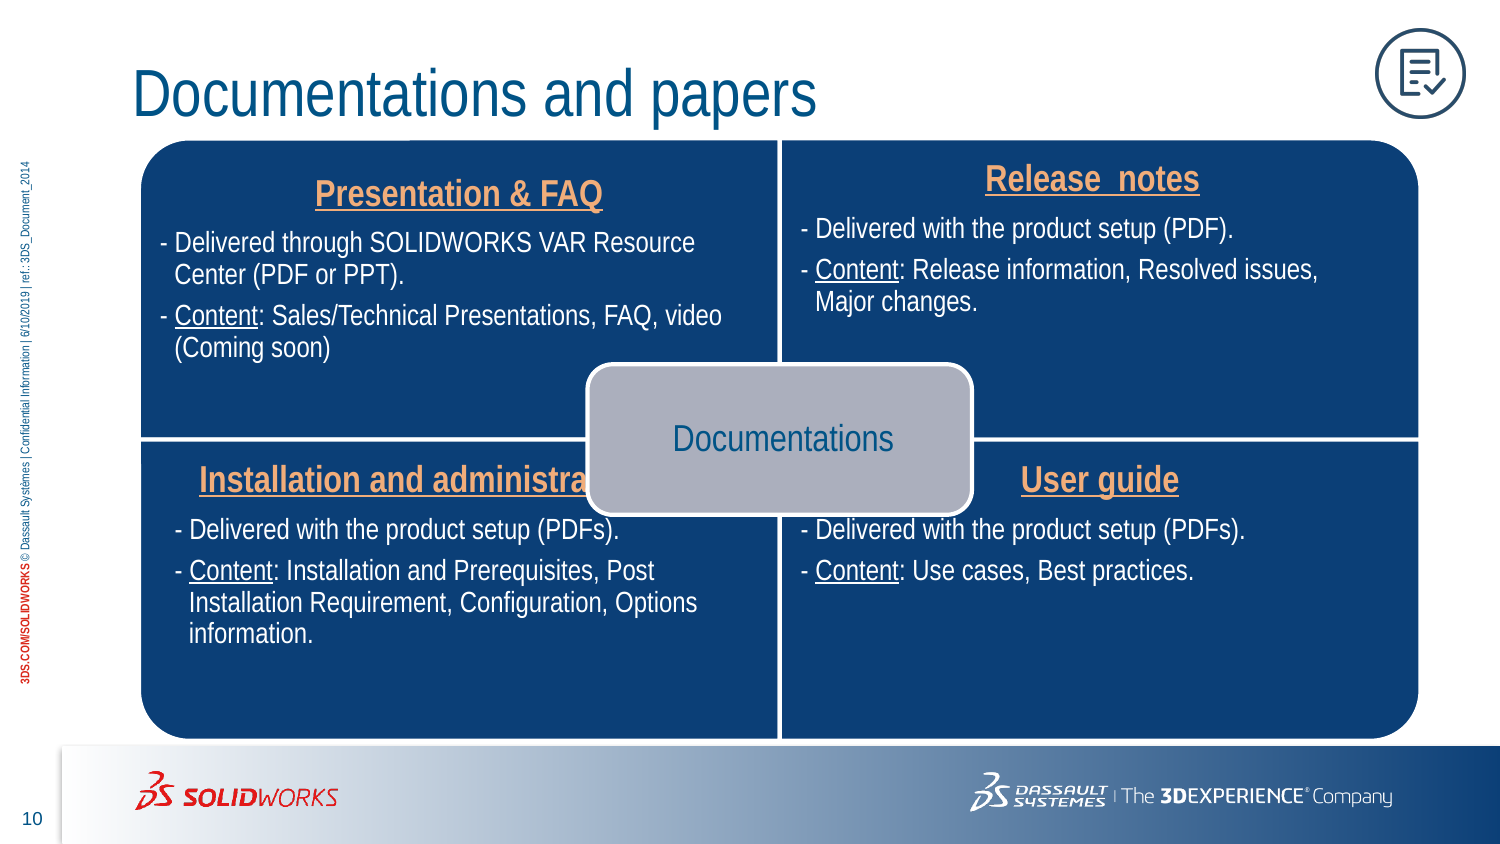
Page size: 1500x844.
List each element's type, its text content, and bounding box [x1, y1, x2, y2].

picture [135, 771, 338, 810]
title Documentations and papers [118, 59, 1371, 121]
picture [1375, 28, 1466, 119]
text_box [138, 138, 1421, 741]
picture [962, 771, 1400, 812]
